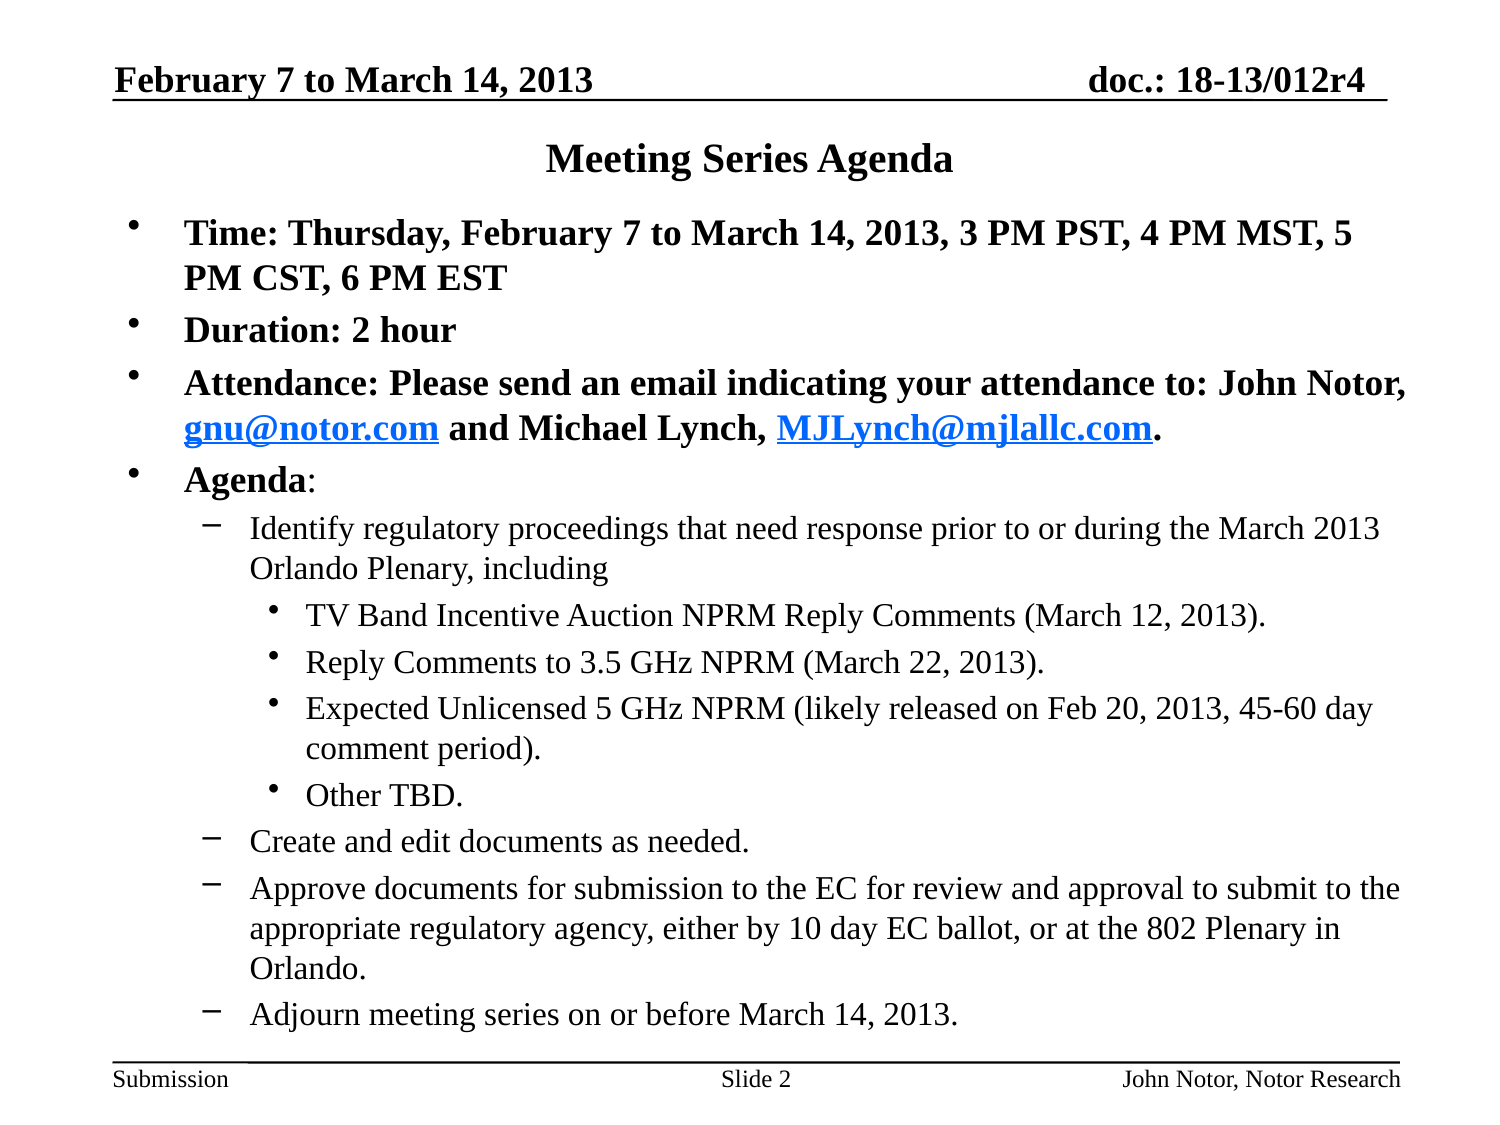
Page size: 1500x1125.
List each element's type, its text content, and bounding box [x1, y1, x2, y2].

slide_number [114, 54, 649, 101]
title Meeting Series Agenda [112, 112, 1388, 199]
footer John Notor, Notor Research [1087, 1062, 1402, 1094]
slide_number Slide 2 [712, 1061, 800, 1093]
list Time: Thursday, February 7 to March 14, 2013, 3 PM PST, 4 PM MST, 5 PM CST, 6 PM EST Duration: 2 hour Attendance: Please send an email indicating your attendance to: John Notor, gnu@notor.com and Michael Lynch, MJLynch@mjlallc.com. Agenda: Identify regulatory proceedings that need response prior to or during the March 2013 Orlando Plenary, including TV Band Incentive Auction NPRM Reply Comments (March 12, 2013). Reply Comments to 3.5 GHz NPRM (March 22, 2013). Expected Unlicensed 5 GHz NPRM (likely released on Feb 20, 2013, 45-60 day comment period). Other TBD. Create and edit documents as needed. Approve documents for submission to the EC for review and approval to submit to the appropriate regulatory agency, either by 10 day EC ballot, or at the 802 Plenary in Orlando. Adjourn meeting series on or before March 14, 2013. [112, 199, 1426, 1051]
